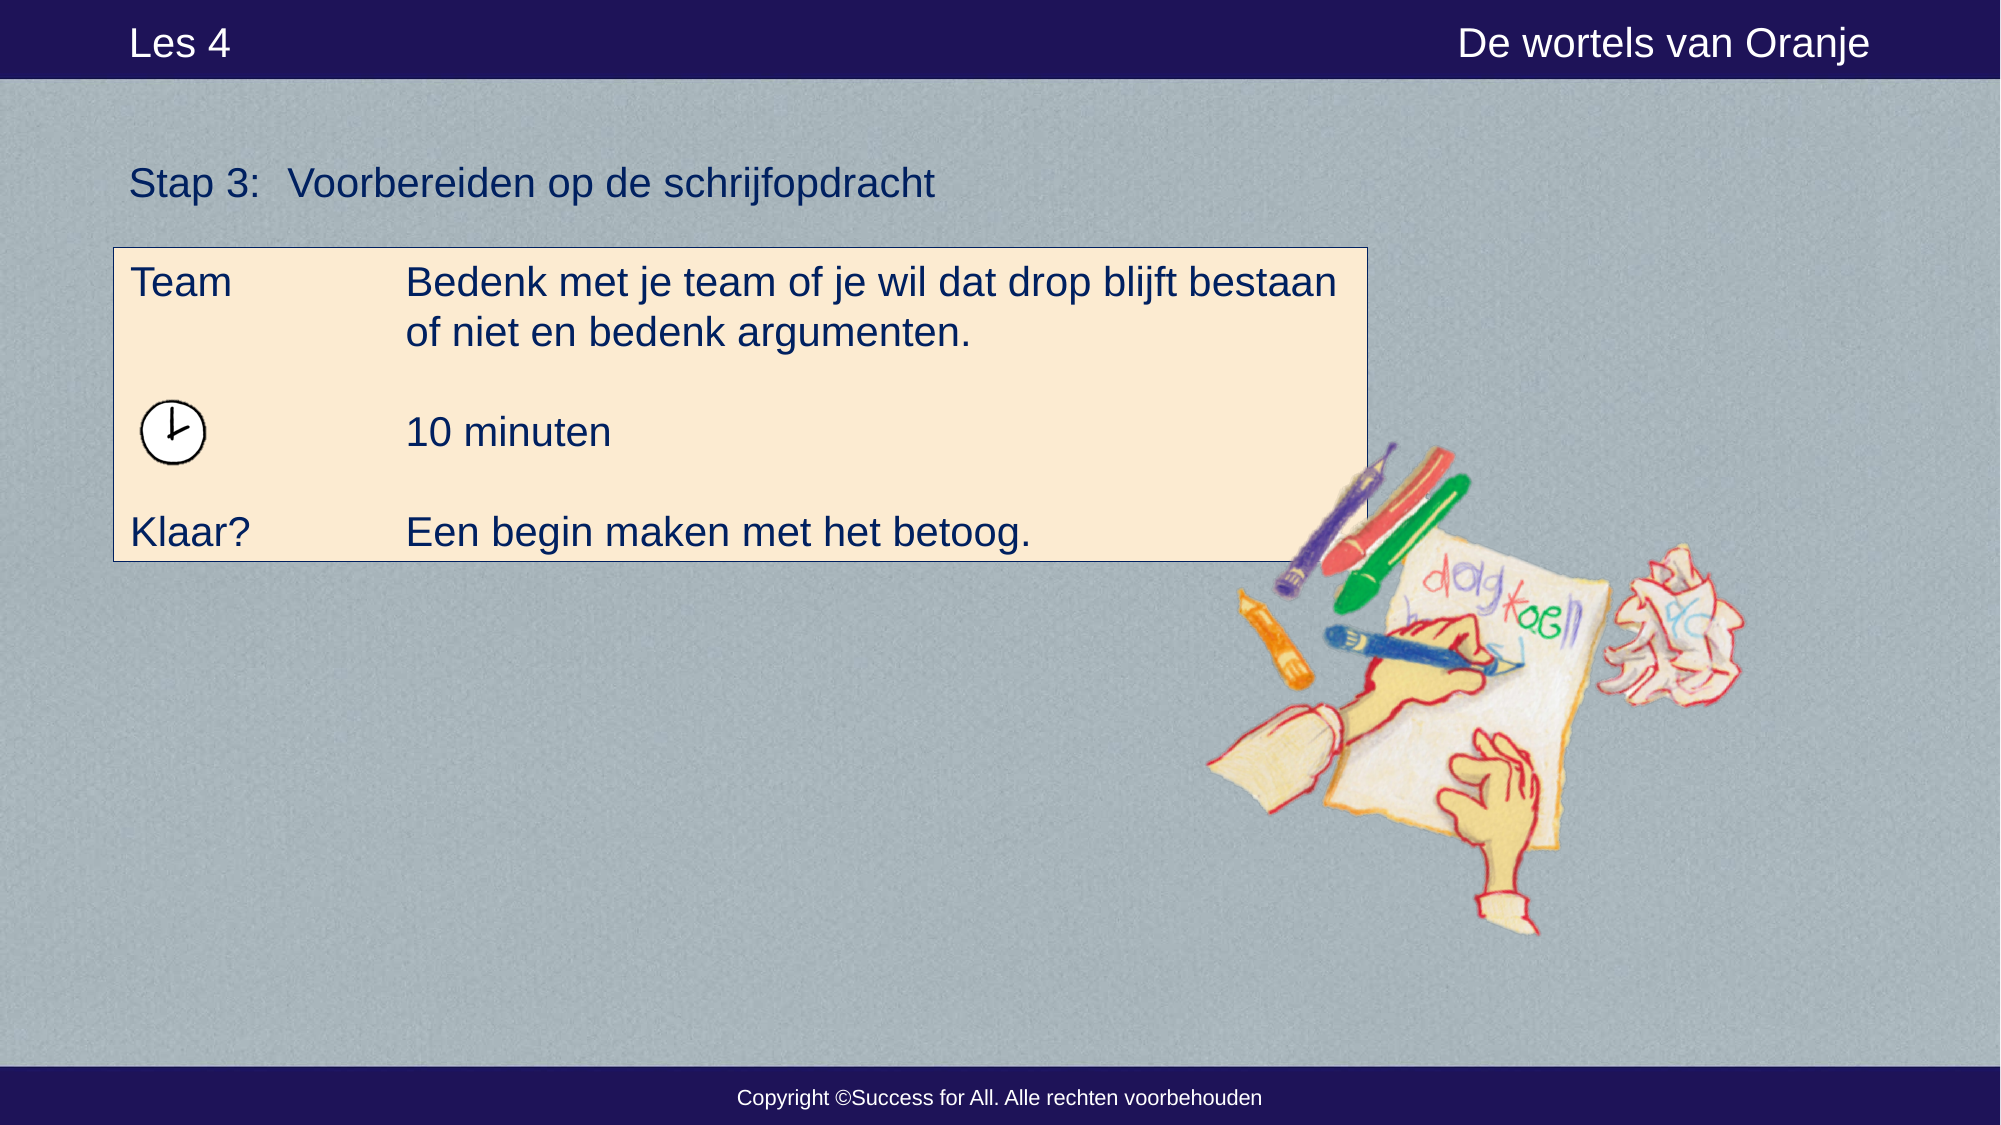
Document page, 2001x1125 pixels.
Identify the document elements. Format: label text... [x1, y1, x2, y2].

text_box Les 4 [114, 8, 354, 73]
text_box Stap 3: Voorbereiden op de schrijfopdracht [113, 148, 1301, 214]
text_box De wortels van Oranje [999, 8, 1886, 73]
text_box Team Bedenk met je team of je wil dat drop blijft bestaan of niet en bedenk argumenten. 10 minuten Klaar? Een begin maken met het betoog. [113, 247, 1368, 562]
picture [0, 0, 2001, 1125]
text_box Copyright ©Success for All. Alle rechten voorbehouden [0, 1076, 2000, 1125]
